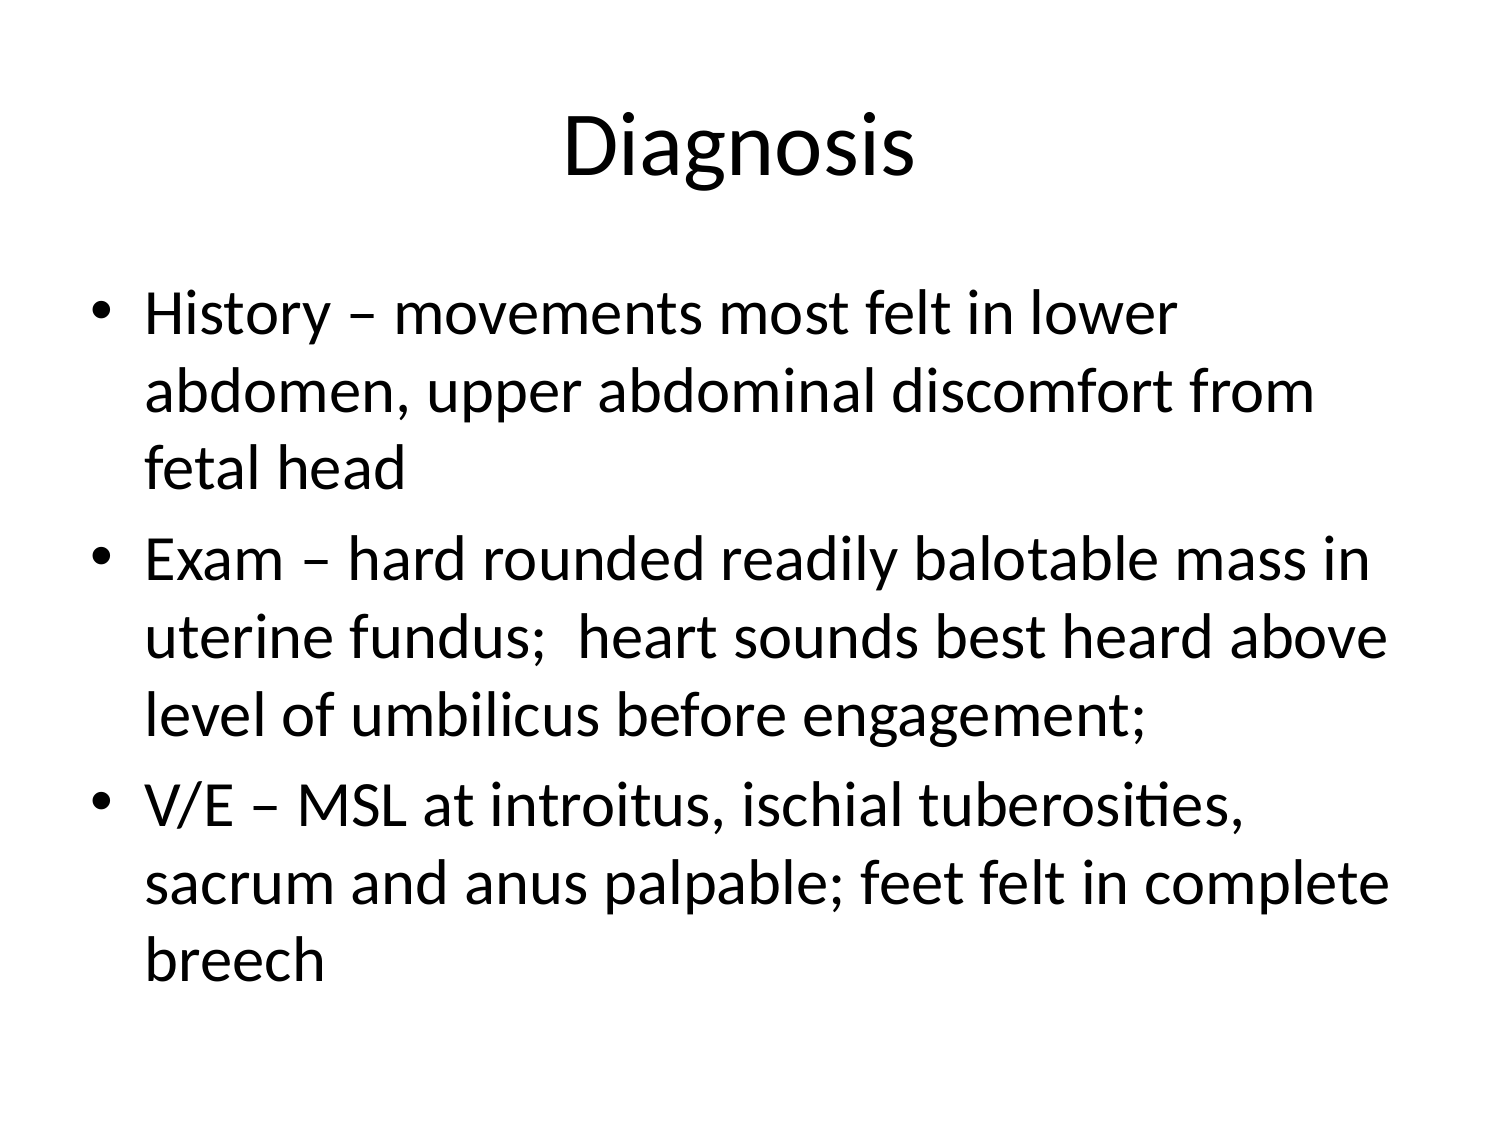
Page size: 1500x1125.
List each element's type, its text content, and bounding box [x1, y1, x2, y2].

list History – movements most felt in lower abdomen, upper abdominal discomfort from fetal head Exam – hard rounded readily balotable mass in uterine fundus; heart sounds best heard above level of umbilicus before engagement; V/E – MSL at introitus, ischial tuberosities, sacrum and anus palpable; feet felt in complete breech [75, 262, 1425, 1005]
title Diagnosis [75, 45, 1425, 233]
